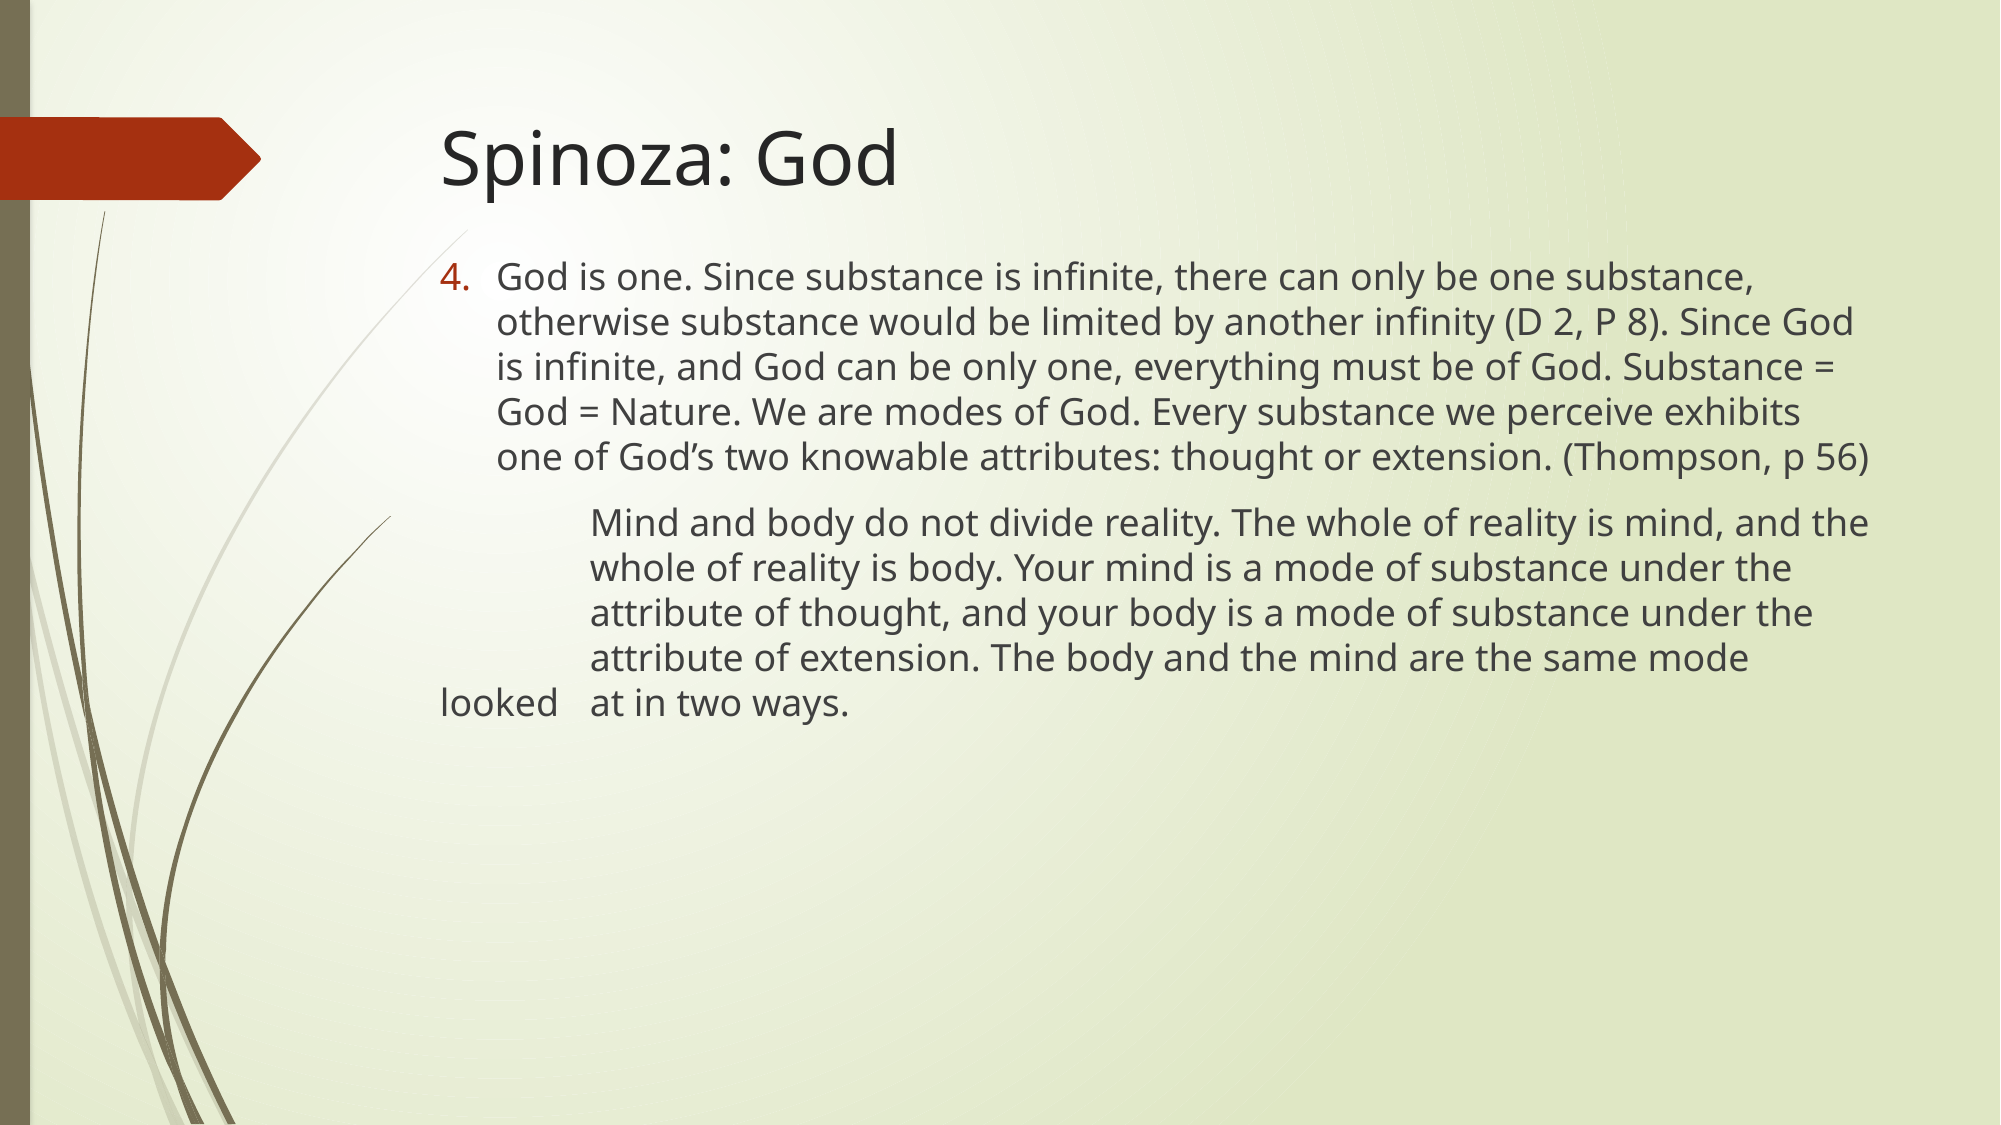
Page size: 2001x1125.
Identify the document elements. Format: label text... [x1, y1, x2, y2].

list God is one. Since substance is infinite, there can only be one substance, otherwise substance would be limited by another infinity (D 2, P 8). Since God is infinite, and God can be only one, everything must be of God. Substance = God = Nature. We are modes of God. Every substance we perceive exhibits one of God’s two knowable attributes: thought or extension. (Thompson, p 56) Mind and body do not divide reality. The whole of reality is mind, and the whole of reality is body. Your mind is a mode of substance under the attribute of thought, and your body is a mode of substance under the attribute of extension. The body and the mind are the same mode looked at in two ways. [424, 245, 1888, 1029]
title Spinoza: God [425, 102, 1888, 245]
